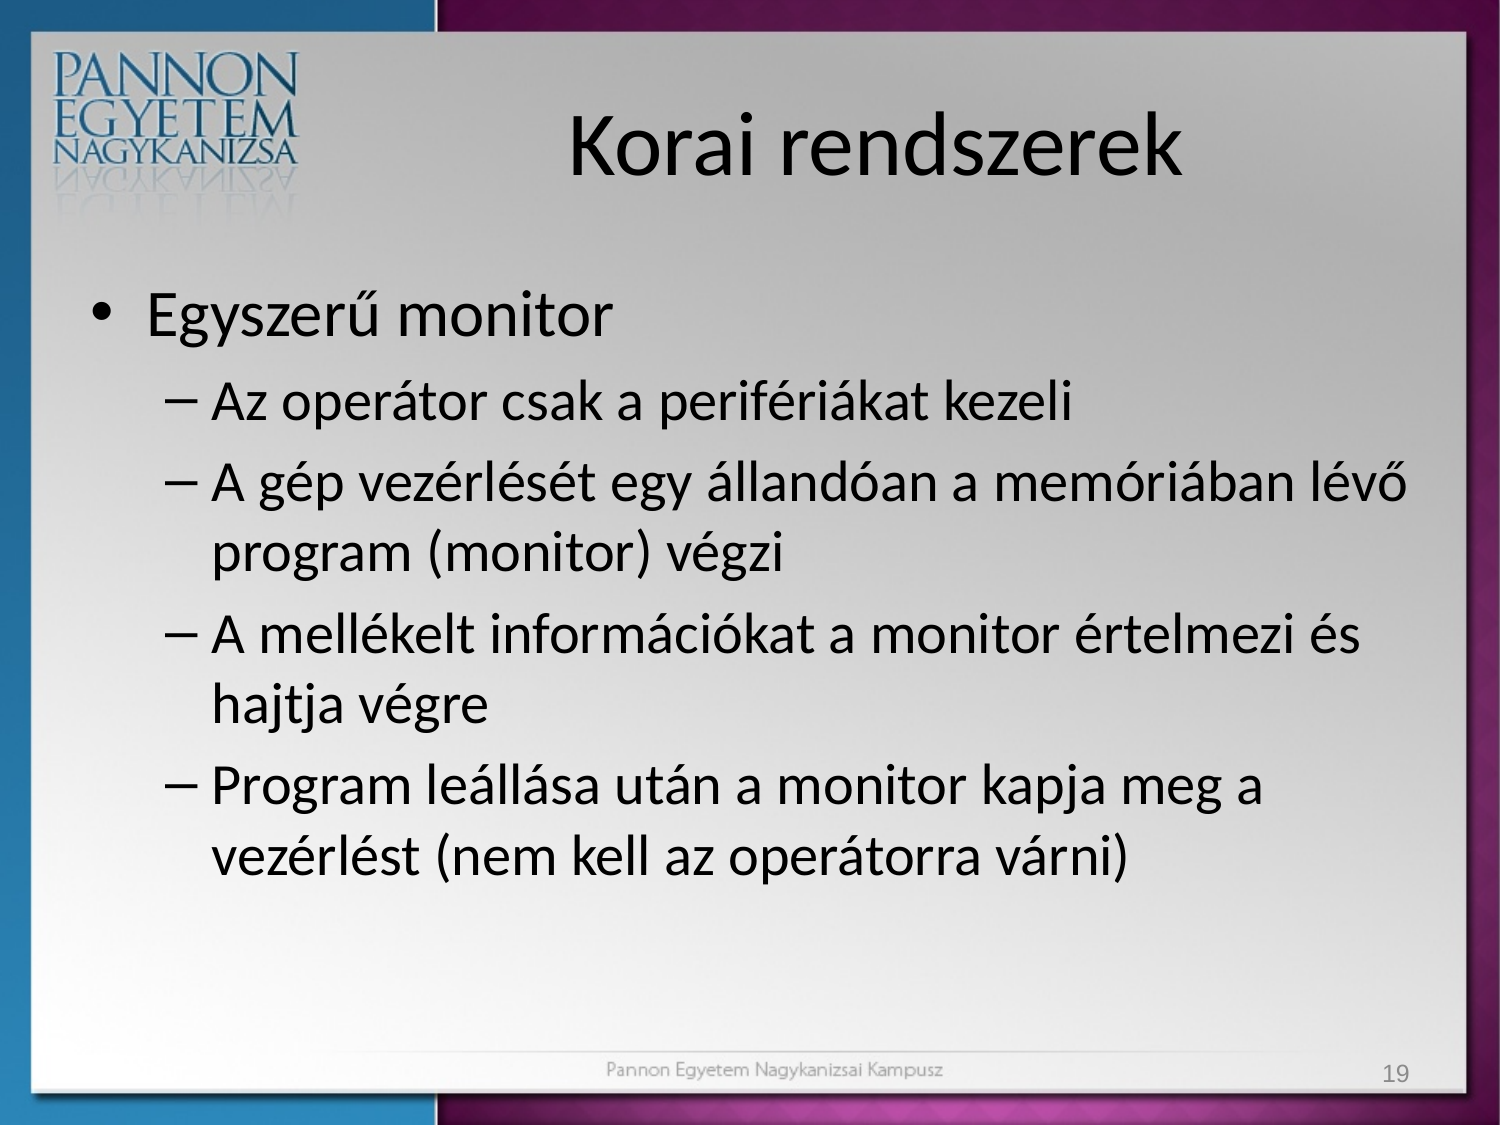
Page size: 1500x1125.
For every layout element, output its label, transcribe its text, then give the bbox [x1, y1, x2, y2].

title Korai rendszerek [328, 45, 1425, 233]
picture [0, 0, 1500, 1125]
slide_number 19 [1074, 1042, 1425, 1103]
list Egyszerű monitor Az operátor csak a perifériákat kezeli A gép vezérlését egy állandóan a memóriában lévő program (monitor) végzi A mellékelt információkat a monitor értelmezi és hajtja végre Program leállása után a monitor kapja meg a vezérlést (nem kell az operátorra várni) [75, 262, 1425, 1038]
